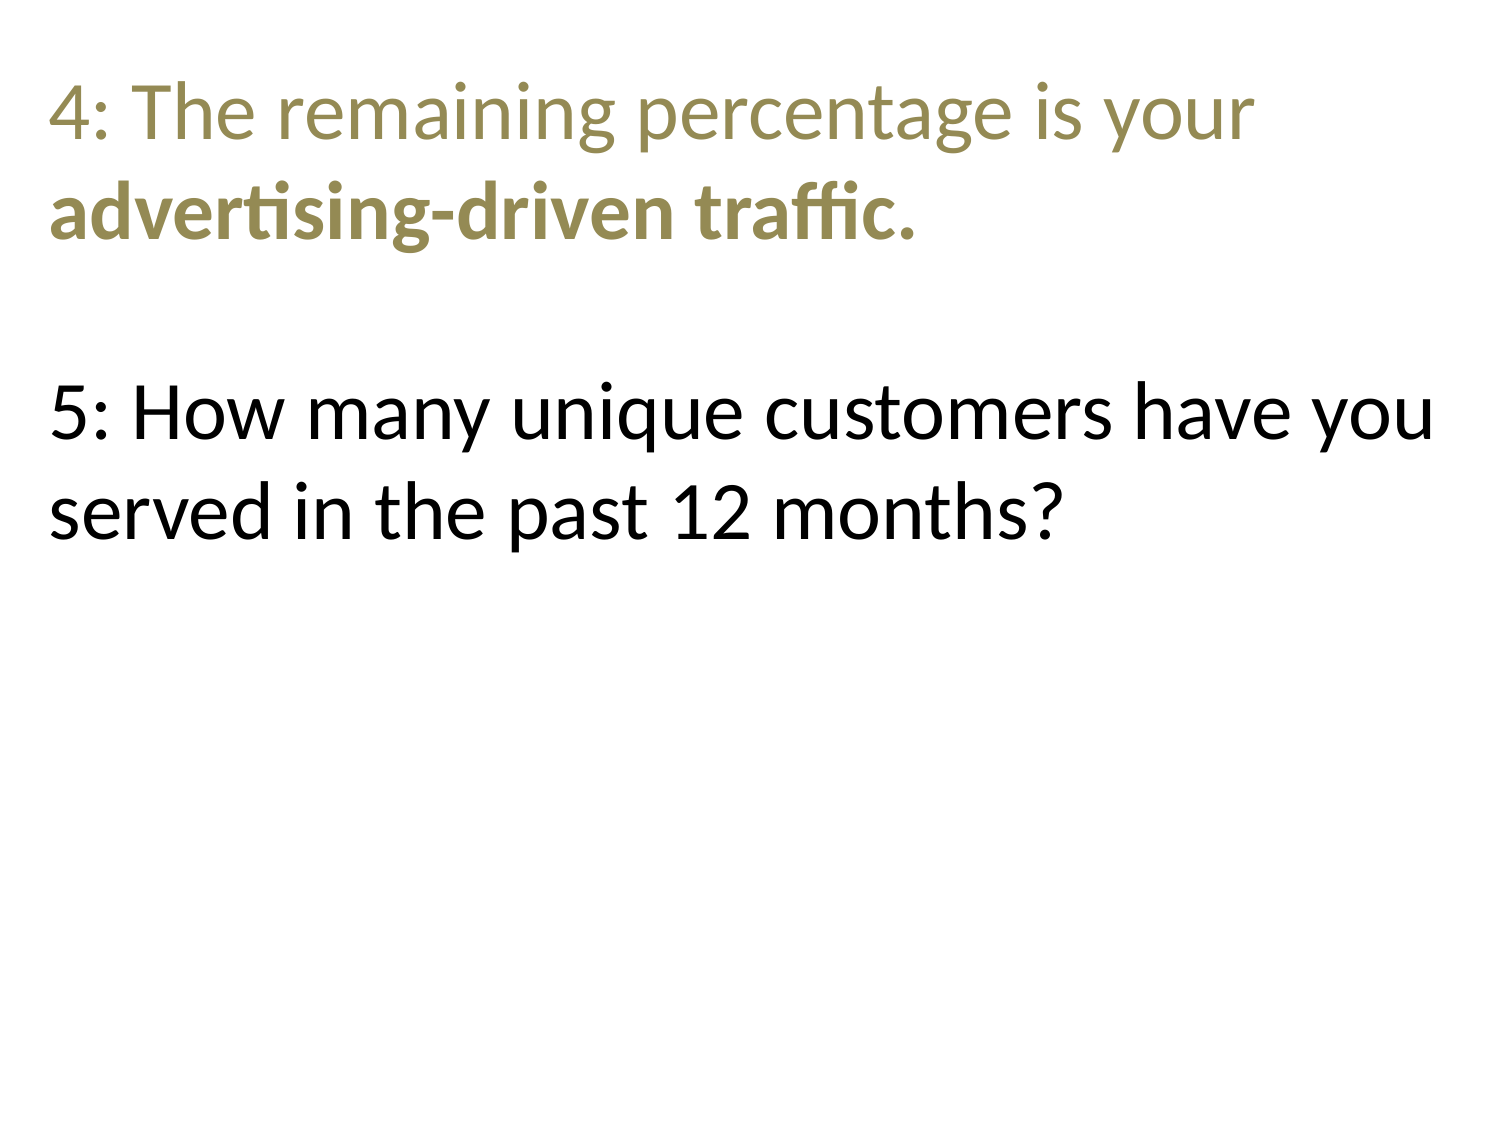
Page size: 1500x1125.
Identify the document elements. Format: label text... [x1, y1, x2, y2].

text_box 4: The remaining percentage is your advertising-driven traffic. 5: How many unique customers have you served in the past 12 months? [33, 48, 1478, 664]
